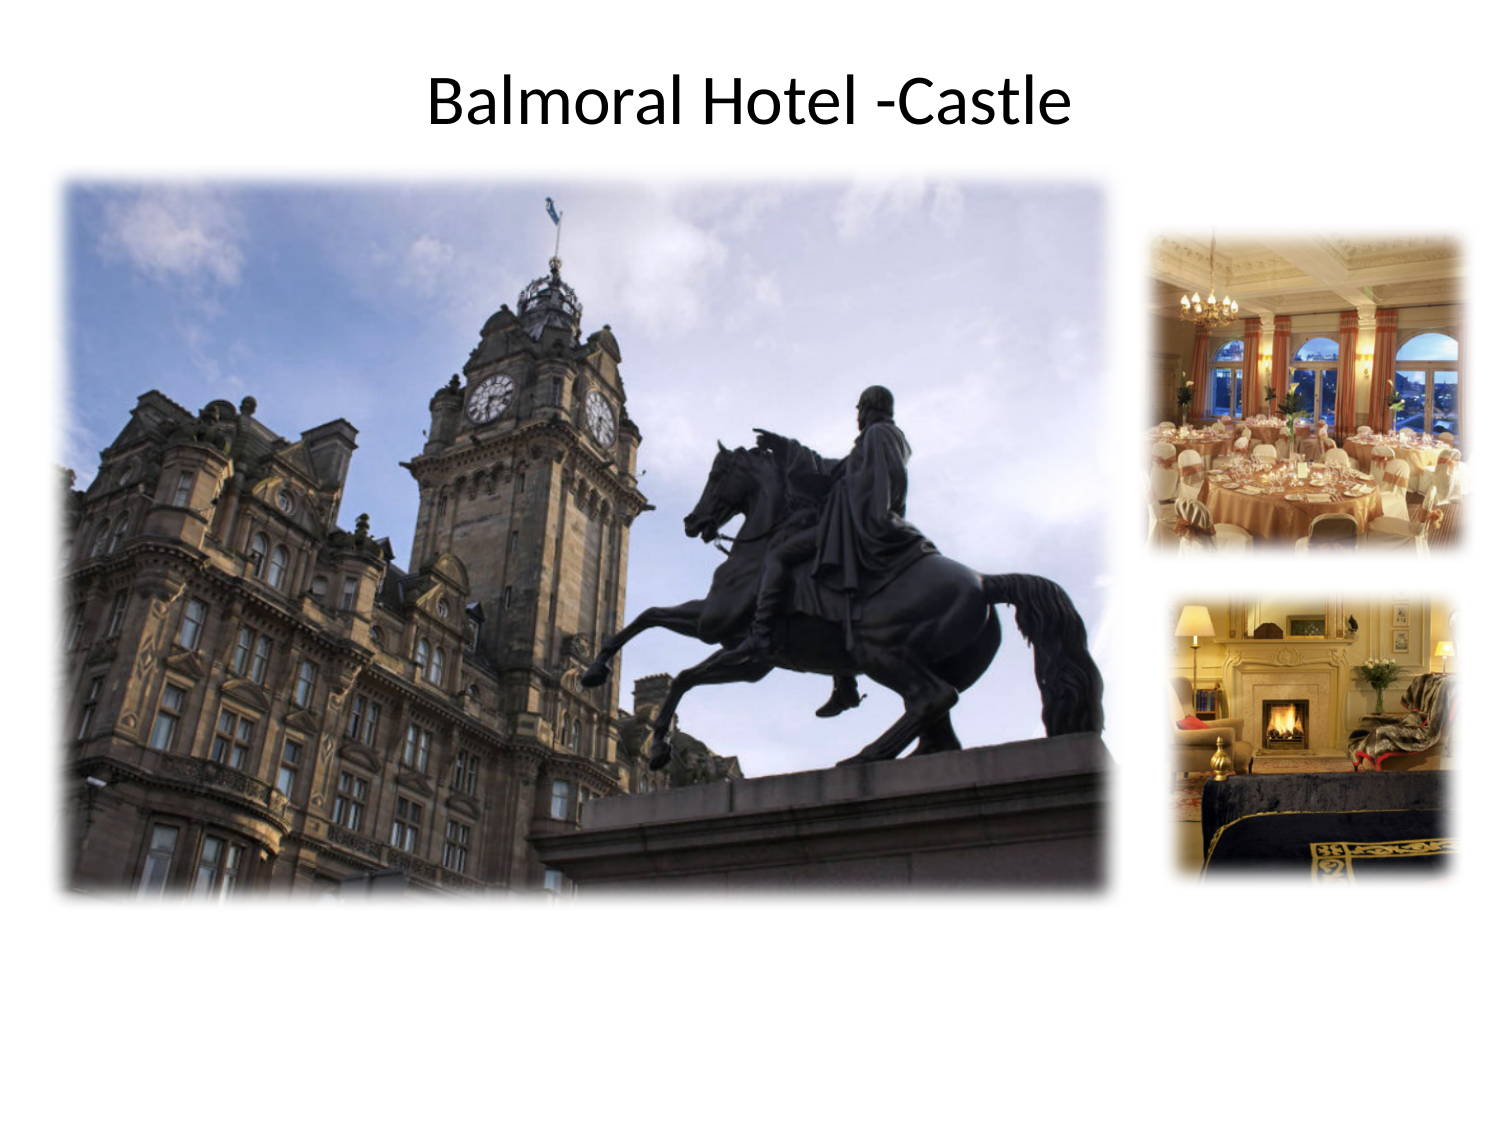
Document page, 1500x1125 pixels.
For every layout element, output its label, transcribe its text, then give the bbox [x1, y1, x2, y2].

picture [46, 163, 1126, 911]
picture [1159, 585, 1466, 891]
picture [1136, 222, 1477, 563]
title Balmoral Hotel -Castle [75, 45, 1425, 230]
